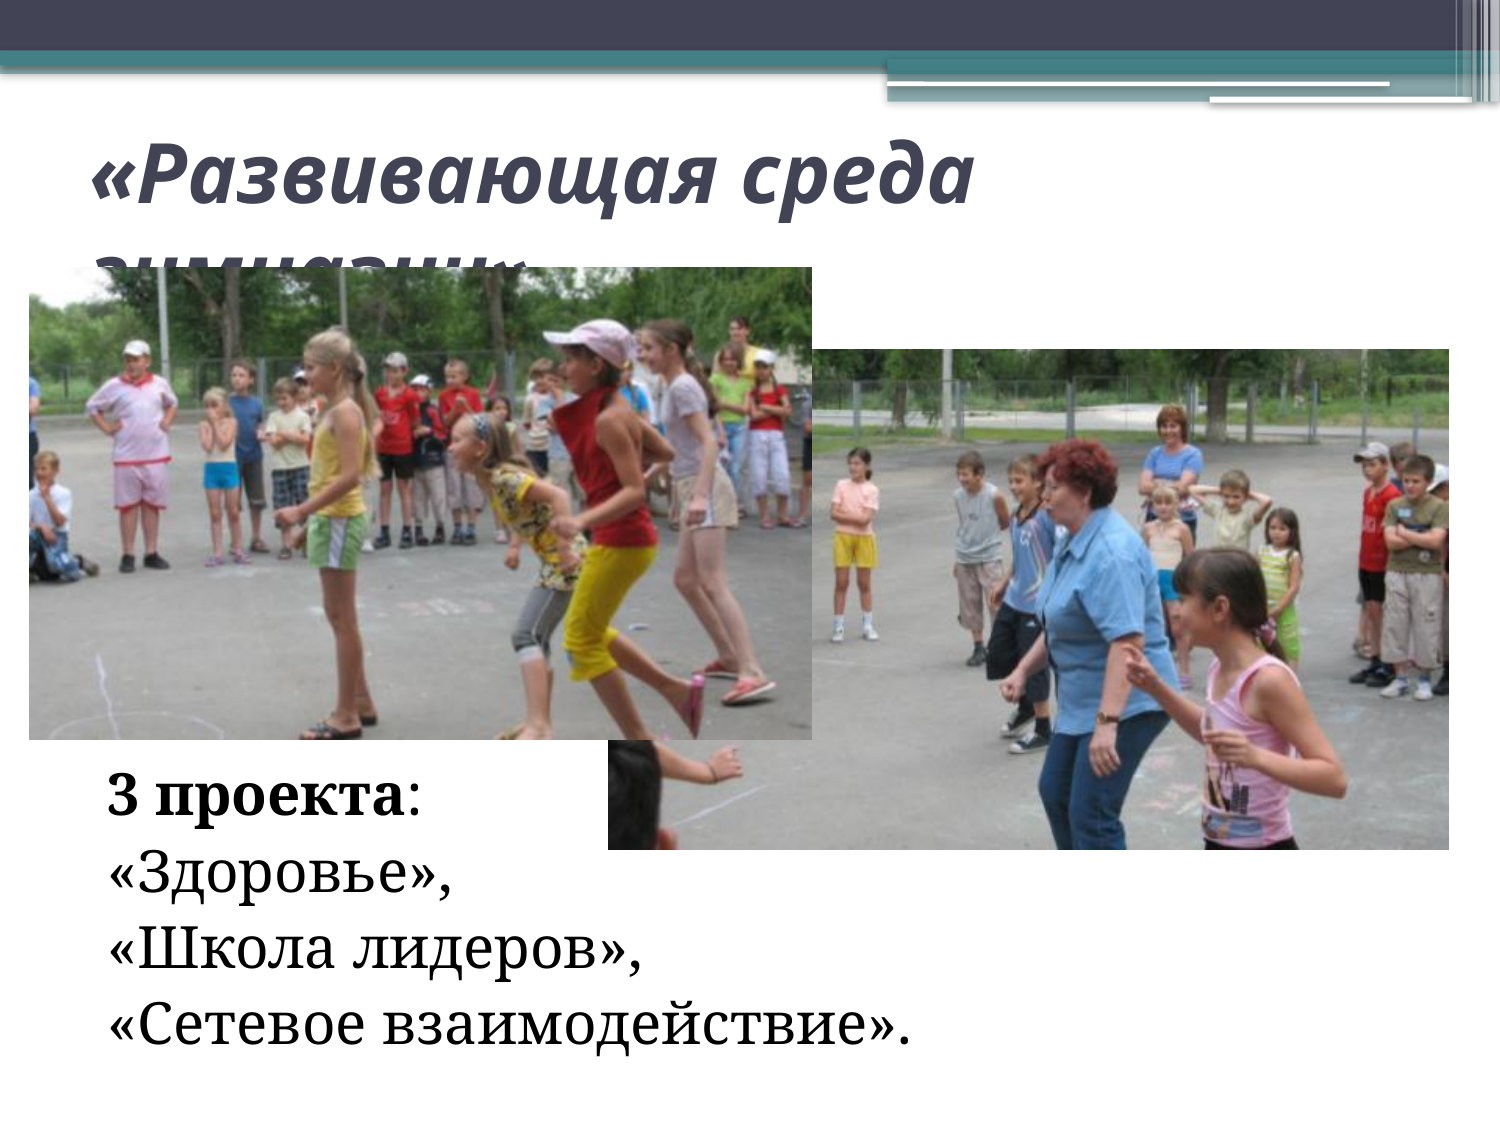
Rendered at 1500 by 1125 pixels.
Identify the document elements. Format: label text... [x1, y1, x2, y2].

list 3 проекта: «Здоровье», «Школа лидеров», «Сетевое взаимодействие». [75, 750, 1425, 1079]
title «Развивающая среда гимназии» [75, 125, 1425, 315]
picture [29, 266, 1450, 851]
